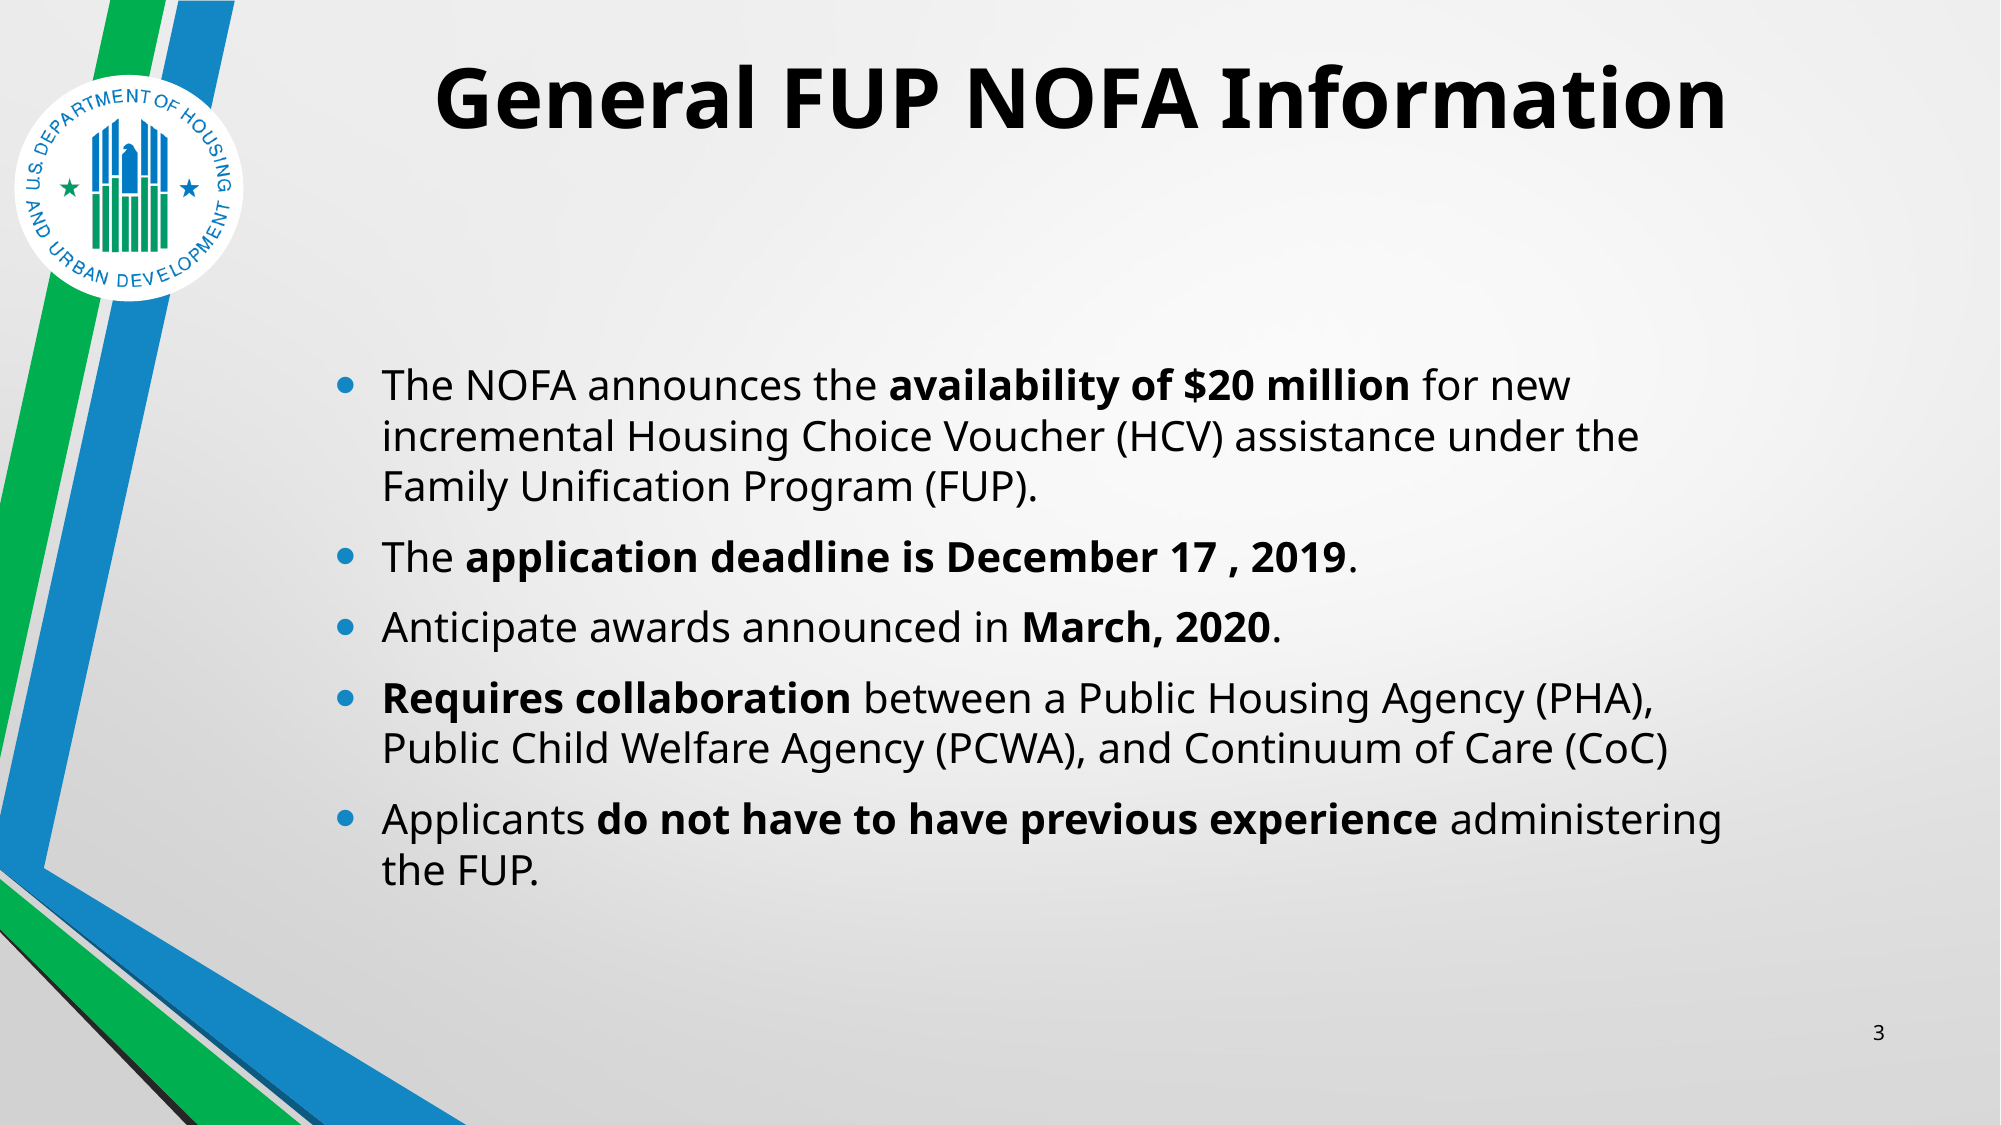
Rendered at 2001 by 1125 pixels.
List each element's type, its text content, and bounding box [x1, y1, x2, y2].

picture [26, 89, 231, 287]
list The NOFA announces the availability of $20 million for new incremental Housing Choice Voucher (HCV) assistance under the Family Unification Program (FUP). The application deadline is December 17 , 2019. Anticipate awards announced in March, 2020. Requires collaboration between a Public Housing Agency (PHA), Public Child Welfare Agency (PCWA), and Continuum of Care (CoC) Applicants do not have to have previous experience administering the FUP. [319, 187, 1788, 1065]
title General FUP NOFA Information [239, 27, 1925, 164]
slide_number 3 [1809, 1003, 1900, 1064]
